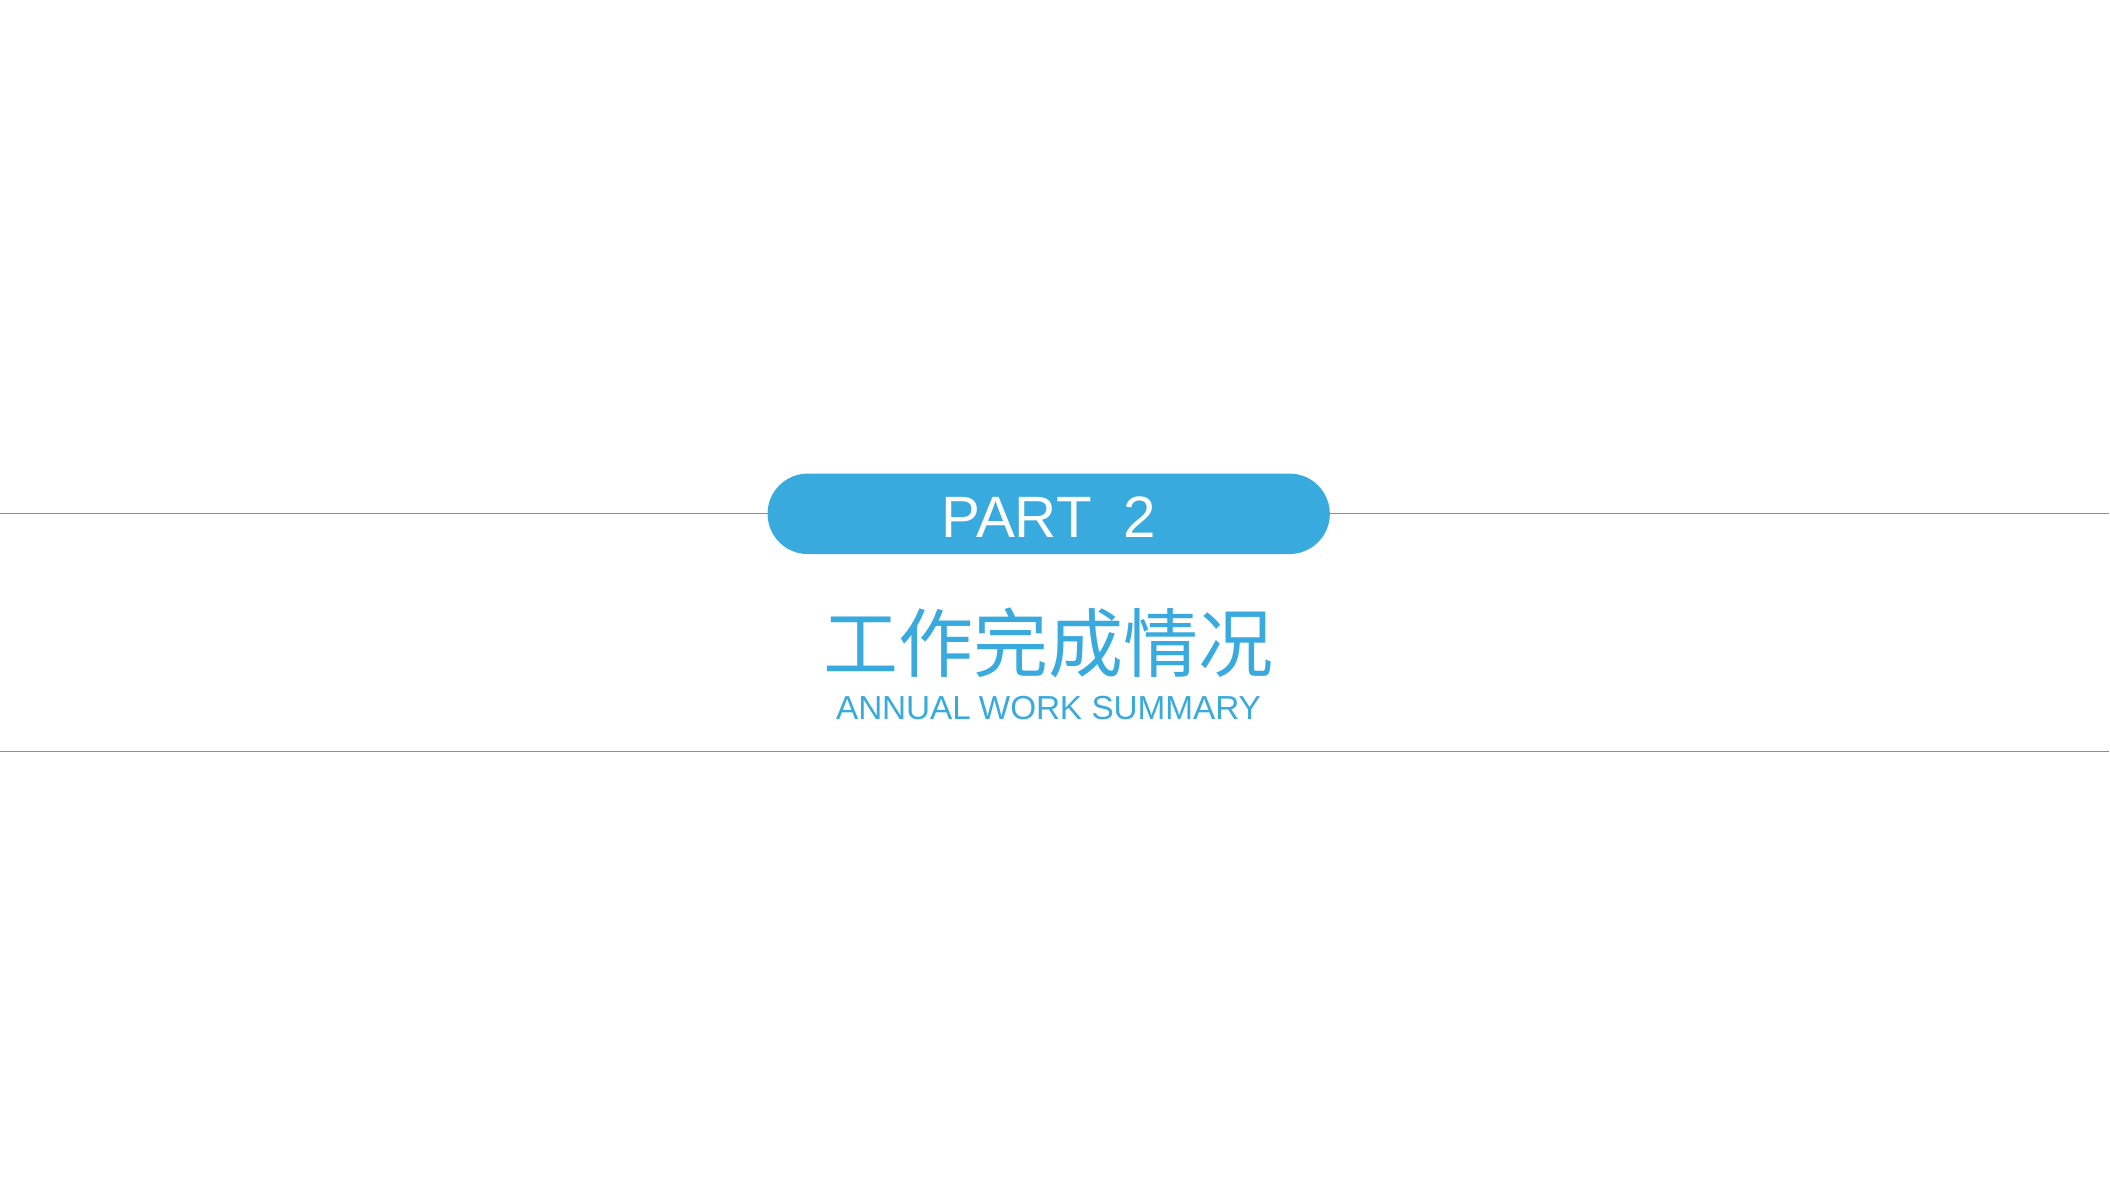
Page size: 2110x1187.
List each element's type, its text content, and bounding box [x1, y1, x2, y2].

text_box PART 2 [767, 473, 1330, 513]
text_box PART 2 [767, 514, 1330, 555]
